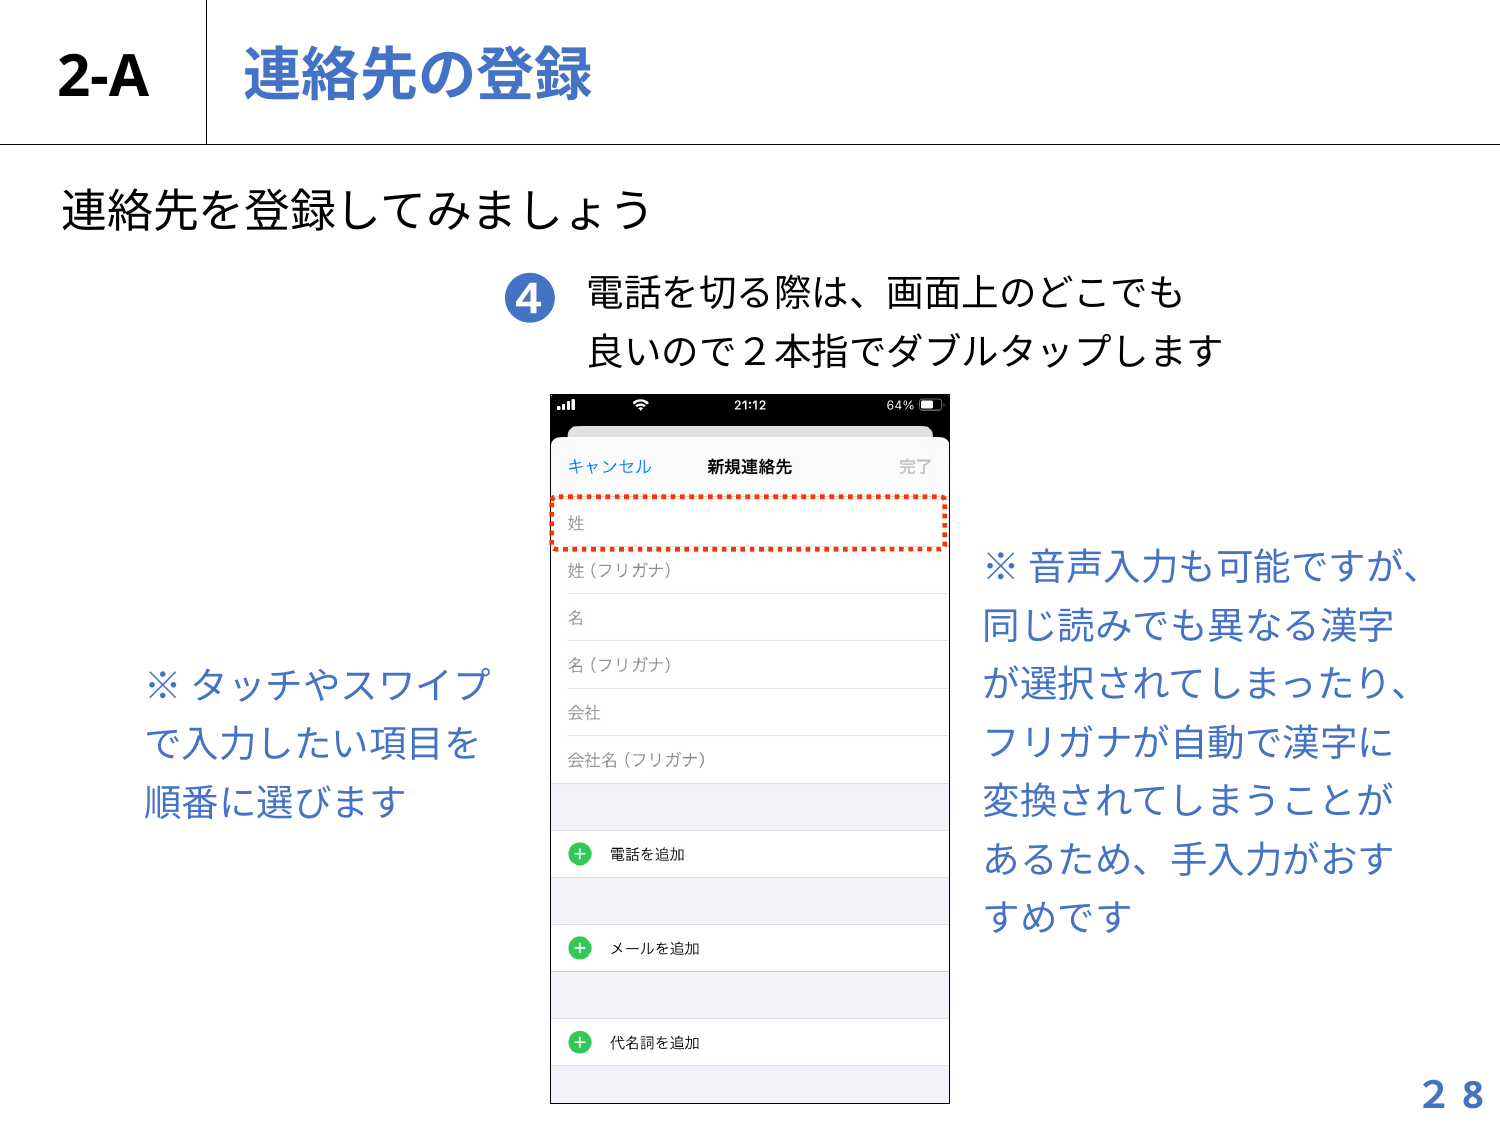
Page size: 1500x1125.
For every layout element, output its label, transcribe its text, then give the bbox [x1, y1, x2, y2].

text_box 電話を切る際は、画面上のどこでも 良いので２本指でダブルタップします [571, 248, 1247, 381]
text_box ※音声入力も可能ですが、同じ読みでも異なる漢字が選択されてしまったり、フリガナが自動で漢字に変換されてしまうことがあるため、手入力がおすすめです [976, 522, 1422, 947]
text_box 2-A [0, 0, 207, 147]
picture [550, 394, 950, 1104]
text_box 連絡先を登録してみましょう [46, 180, 1422, 274]
text_box ※タッチやスワイプで入力したい項目を 順番に選びます [129, 640, 525, 831]
text_box ❹ [486, 248, 563, 343]
title 連絡先の登録 [228, 36, 1472, 116]
text_box ２8 [1399, 1063, 1500, 1123]
